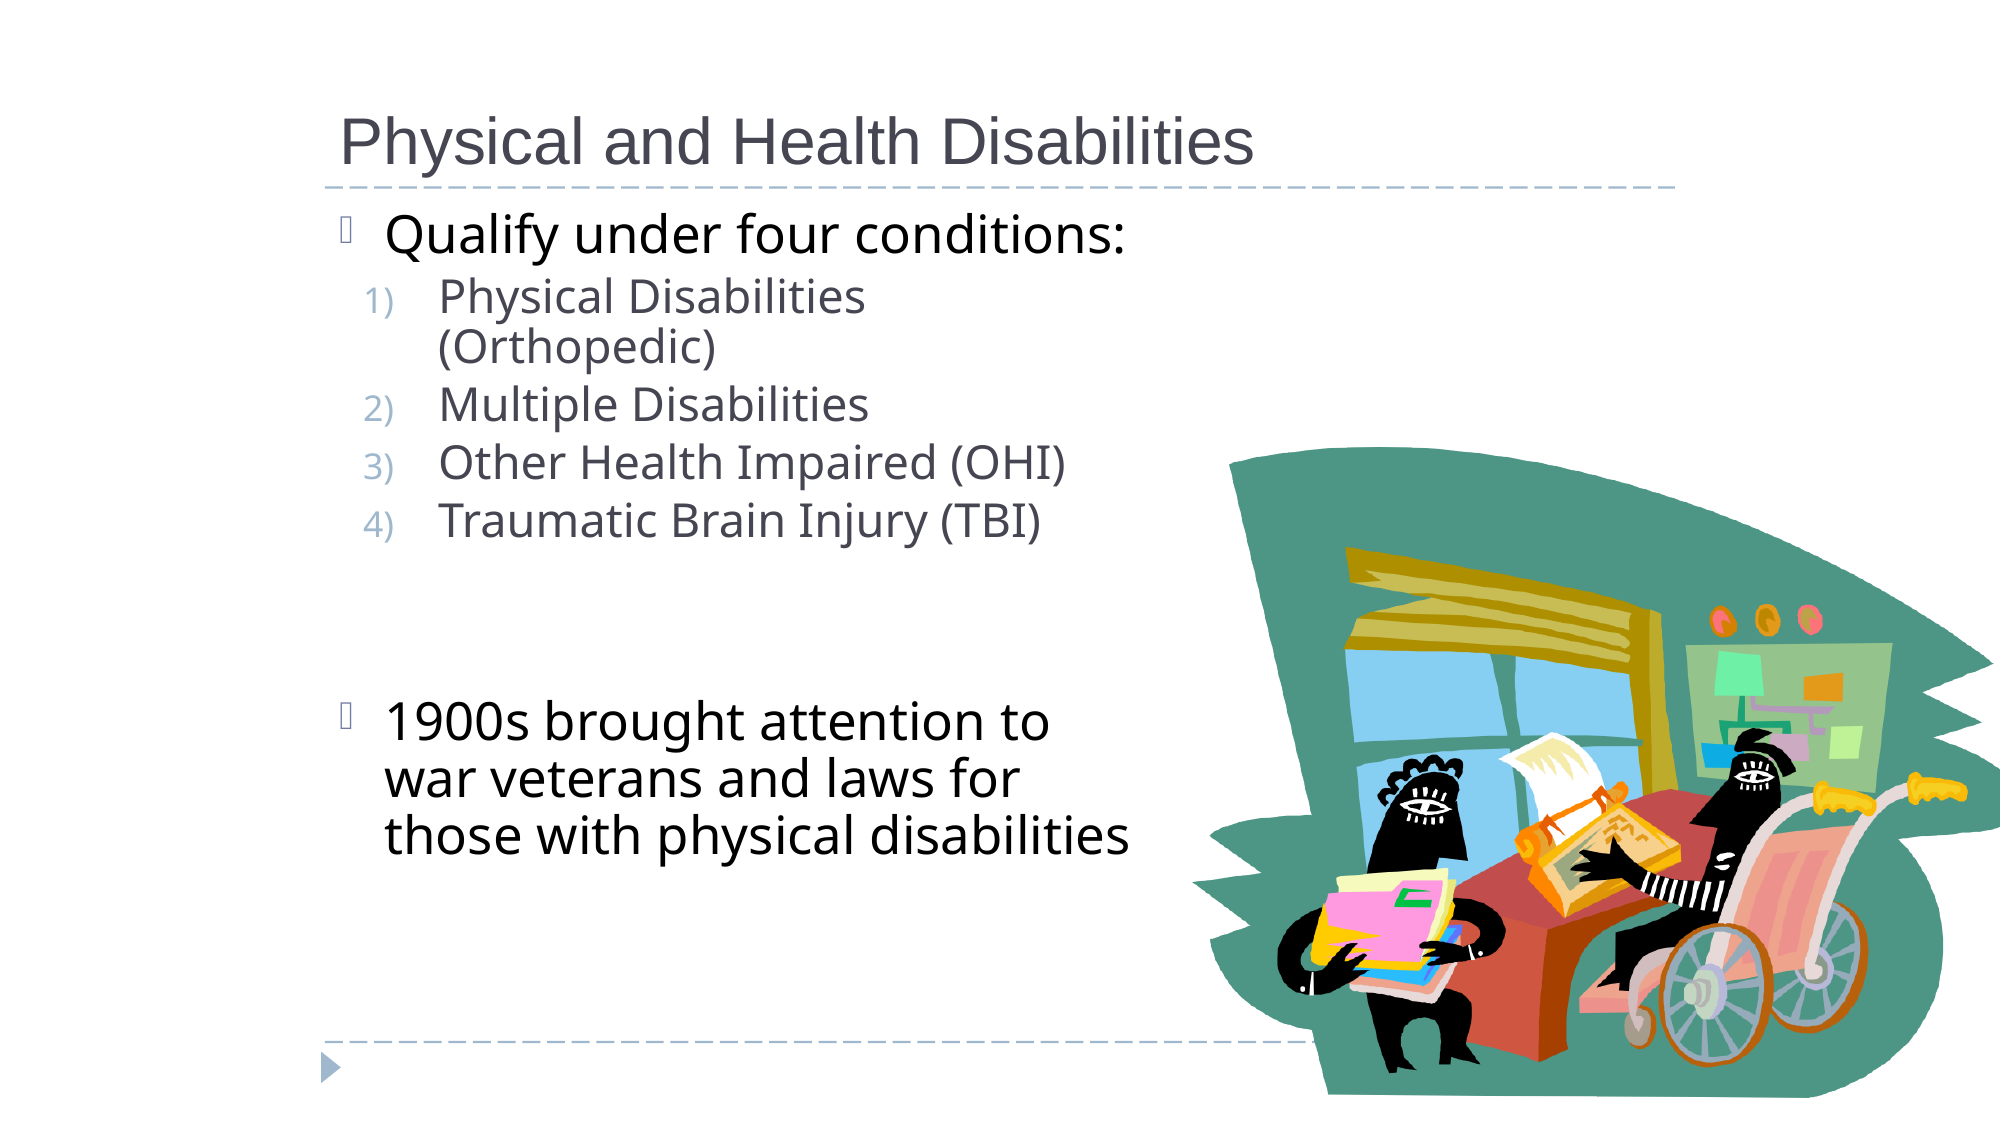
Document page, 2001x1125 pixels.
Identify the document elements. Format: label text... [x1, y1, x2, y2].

list Qualify under four conditions: Physical Disabilities (Orthopedic) Multiple Disabilities Other Health Impaired (OHI) Traumatic Brain Injury (TBI) 1900s brought attention to war veterans and laws for those with physical disabilities [324, 199, 1154, 1010]
title Physical and Health Disabilities [324, 24, 1675, 188]
text_box [321, 1051, 341, 1084]
picture [1192, 434, 2000, 1110]
